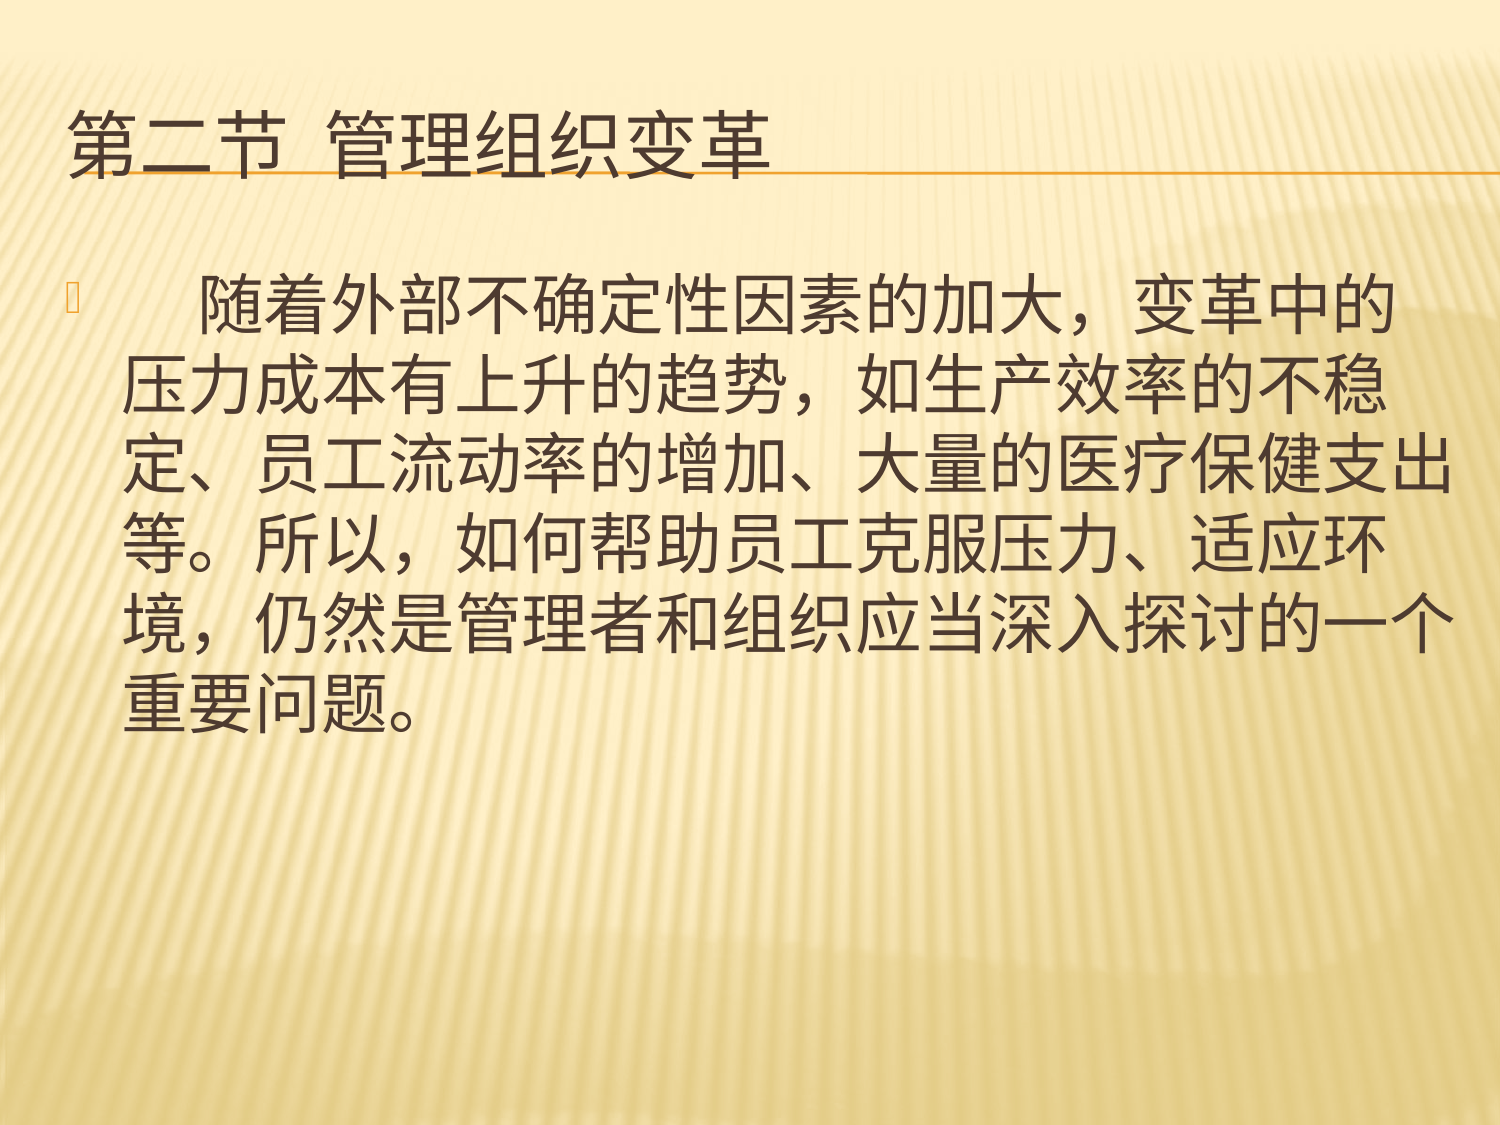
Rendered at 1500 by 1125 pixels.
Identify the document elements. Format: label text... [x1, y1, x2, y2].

list 随着外部不确定性因素的加大，变革中的压力成本有上升的趋势，如生产效率的不稳定、员工流动率的增加、大量的医疗保健支出等。所以，如何帮助员工克服压力、适应环境，仍然是管理者和组织应当深入探讨的一个重要问题。 [49, 254, 1476, 998]
title 第二节 管理组织变革 [50, 75, 1475, 213]
